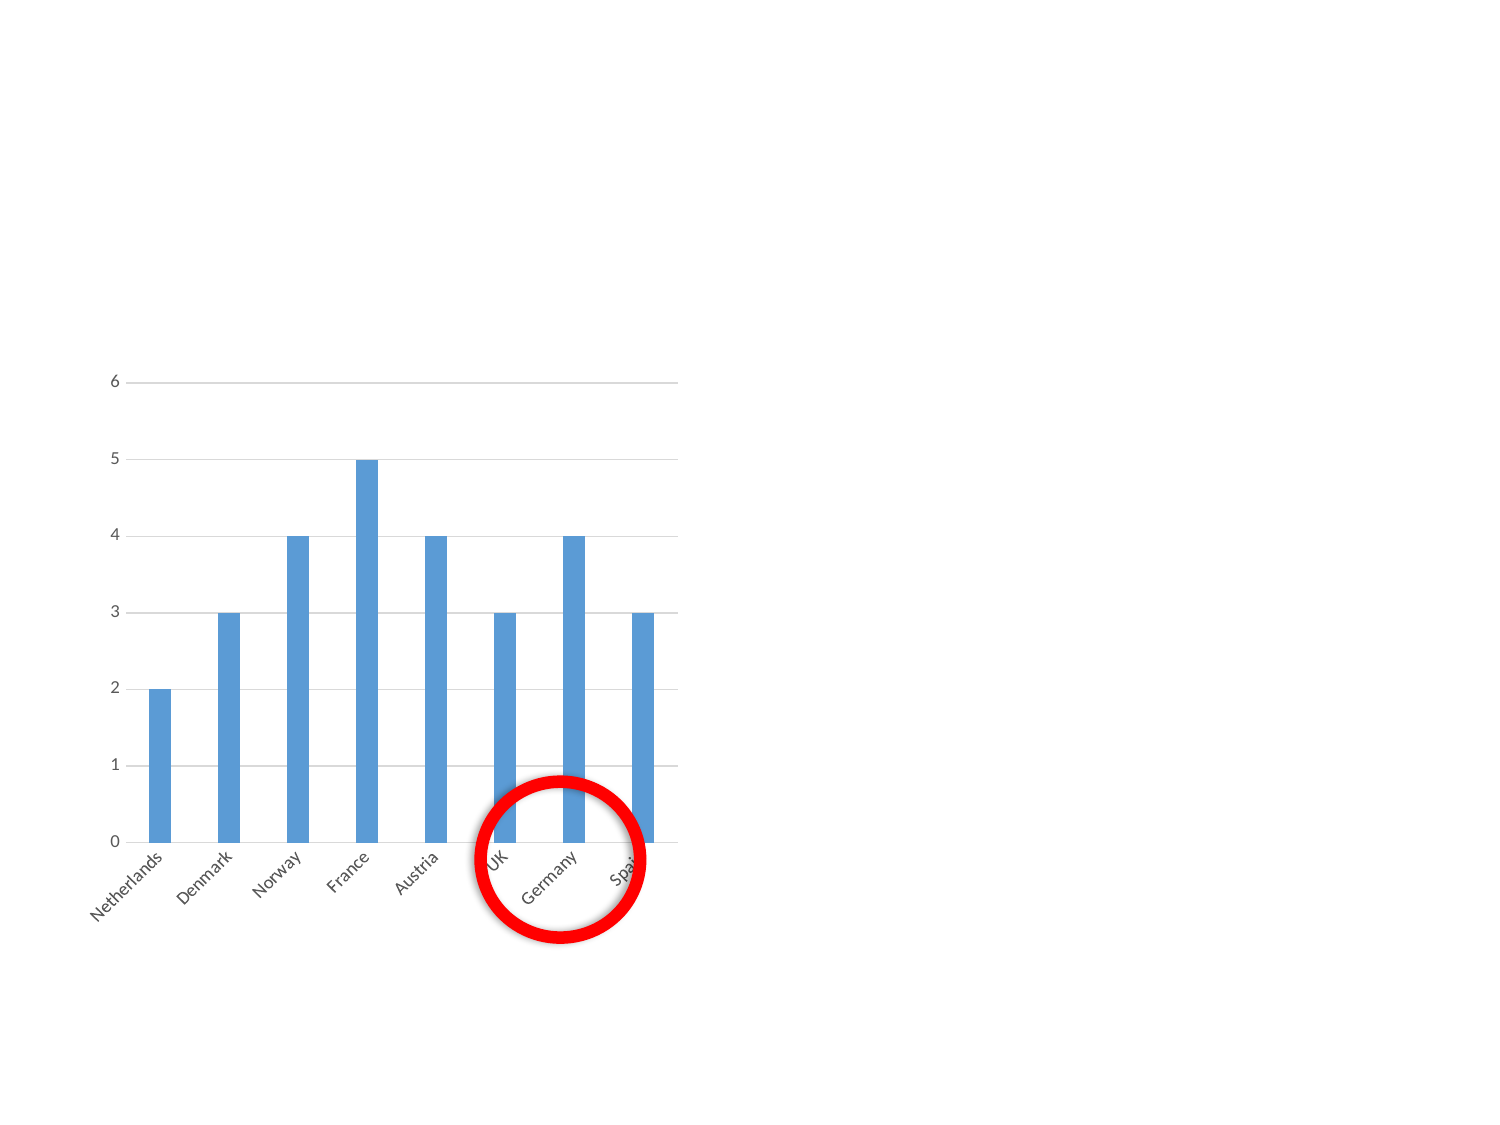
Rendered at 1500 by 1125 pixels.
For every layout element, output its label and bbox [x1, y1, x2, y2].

chart [74, 362, 691, 952]
